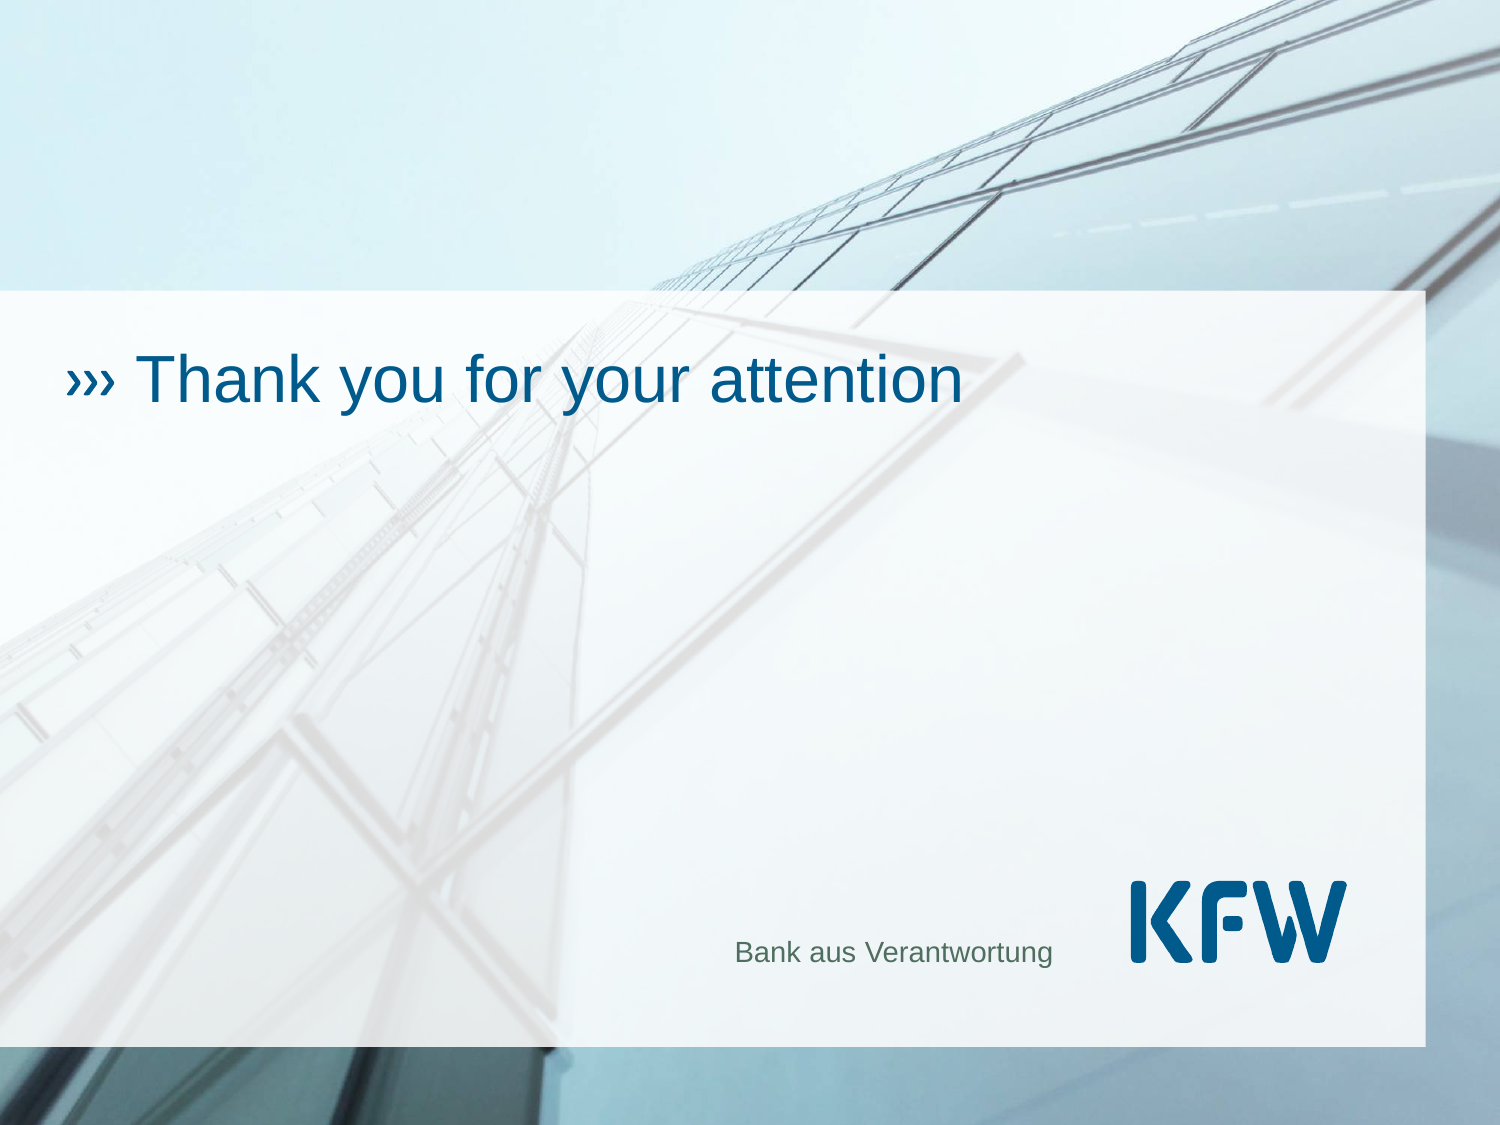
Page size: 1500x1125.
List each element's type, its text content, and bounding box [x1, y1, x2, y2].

picture [0, 0, 1500, 1125]
title Thank you for your attention [135, 335, 1199, 525]
